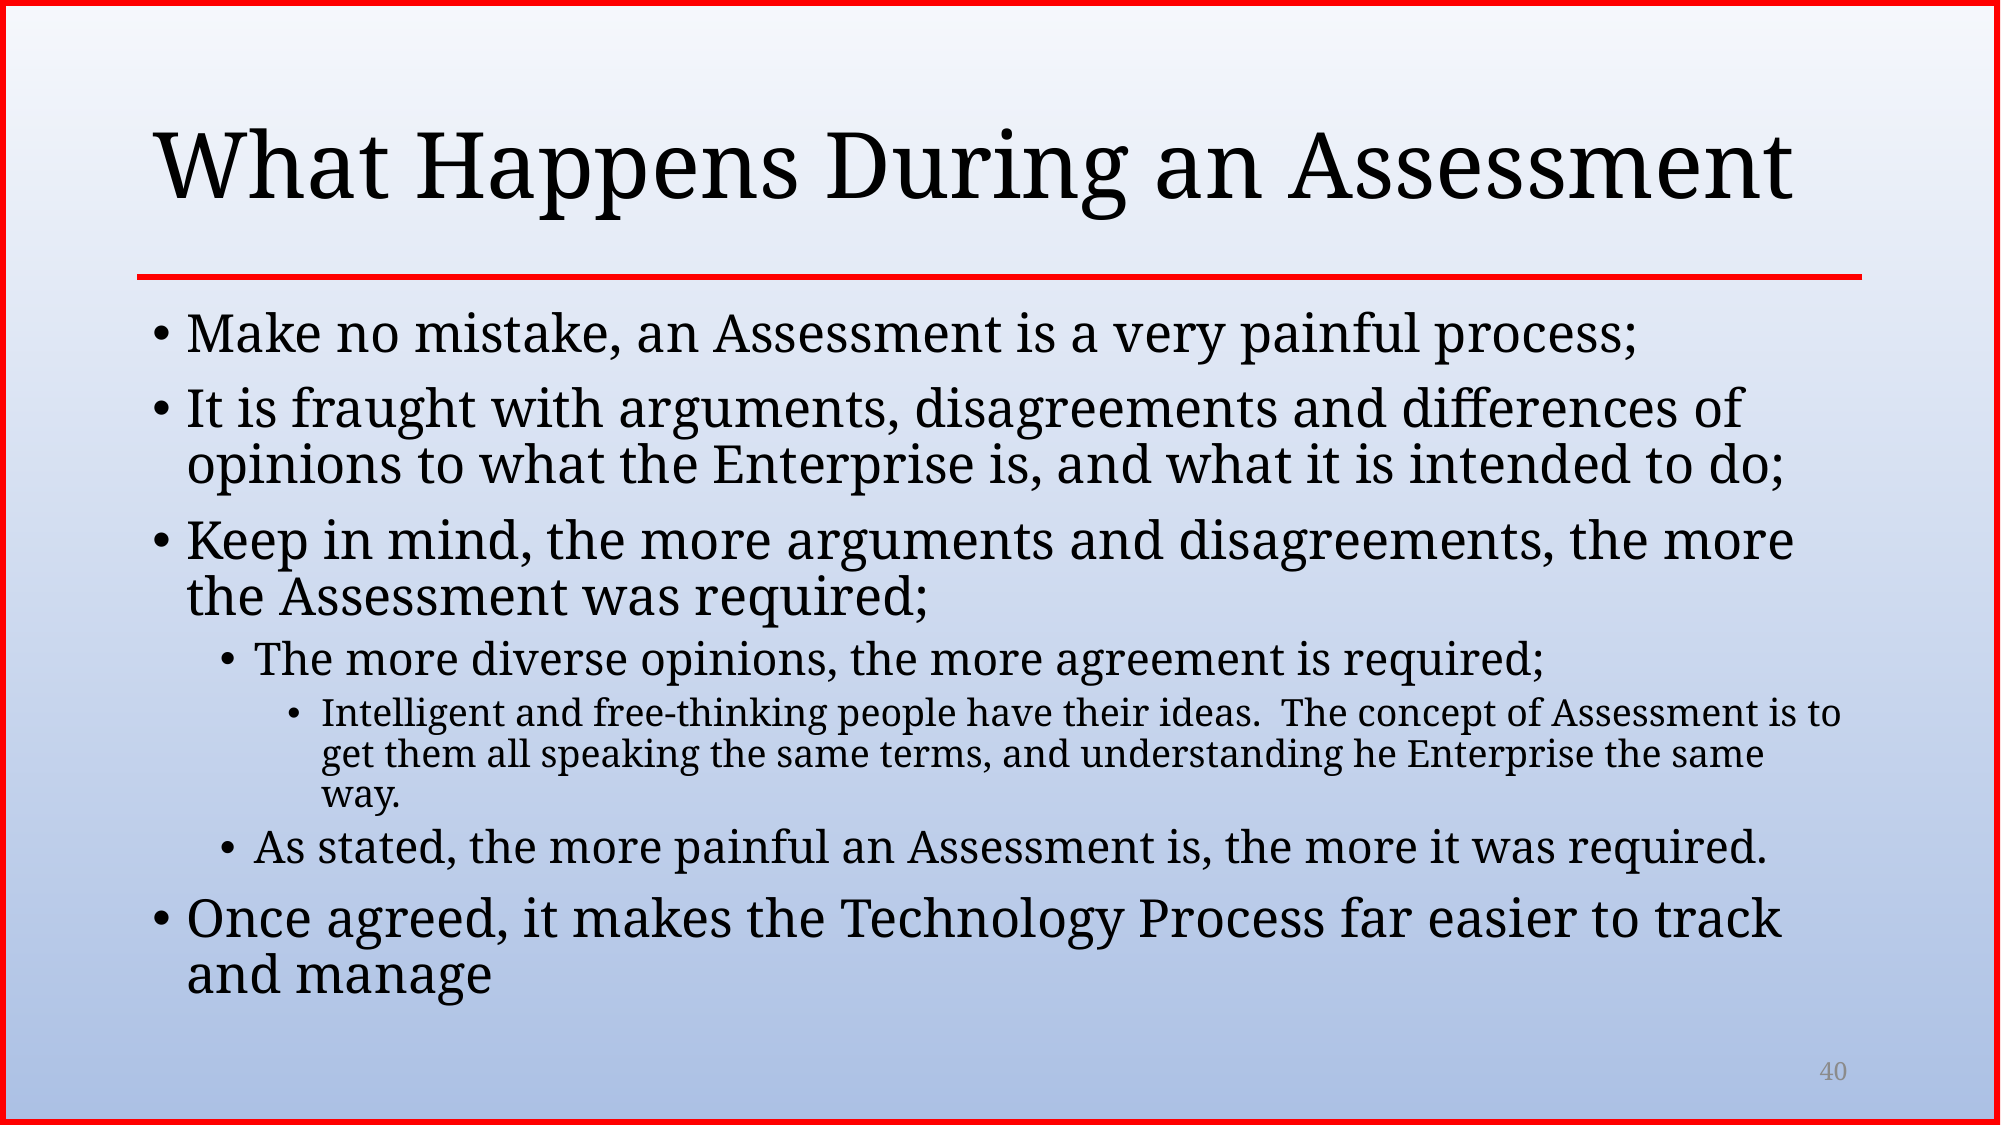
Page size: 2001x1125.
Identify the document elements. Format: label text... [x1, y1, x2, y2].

title What Happens During an Assessment [137, 59, 1863, 278]
list Make no mistake, an Assessment is a very painful process; It is fraught with arguments, disagreements and differences of opinions to what the Enterprise is, and what it is intended to do; Keep in mind, the more arguments and disagreements, the more the Assessment was required; The more diverse opinions, the more agreement is required; Intelligent and free-thinking people have their ideas. The concept of Assessment is to get them all speaking the same terms, and understanding he Enterprise the same way. As stated, the more painful an Assessment is, the more it was required. Once agreed, it makes the Technology Process far easier to track and manage [137, 299, 1863, 1014]
slide_number 40 [1412, 1042, 1863, 1103]
